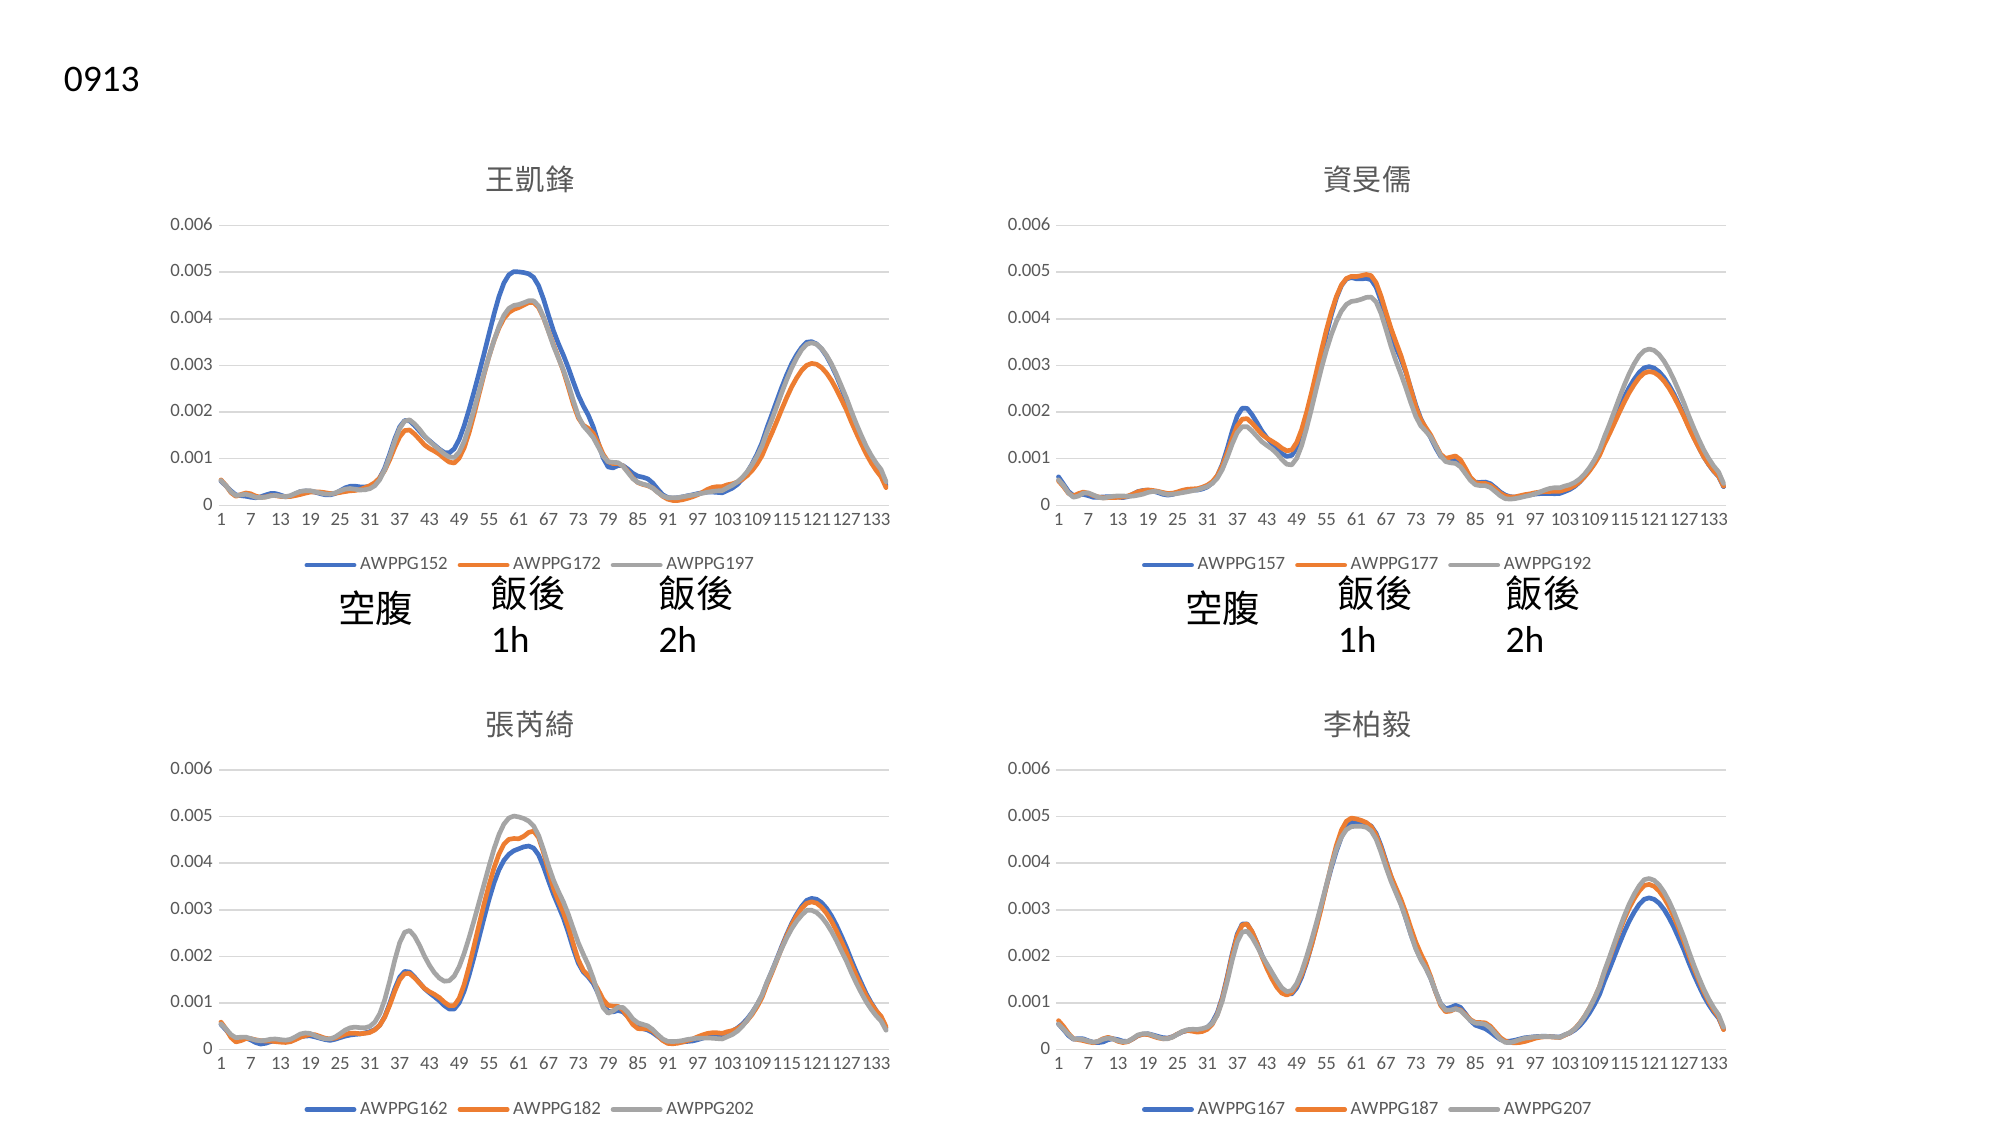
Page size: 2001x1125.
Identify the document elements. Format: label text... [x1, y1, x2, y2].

chart [992, 130, 1743, 581]
chart [992, 674, 1743, 1125]
text_box 空腹 [323, 581, 429, 638]
chart [155, 130, 906, 581]
chart [155, 674, 906, 1125]
text_box 空腹 [1170, 581, 1276, 638]
text_box 飯後1h [1323, 581, 1429, 668]
text_box 飯後 2h [643, 581, 749, 668]
text_box 飯後1h [475, 581, 582, 668]
text_box 0913 [48, 46, 155, 107]
text_box 飯後 2h [1490, 581, 1596, 668]
